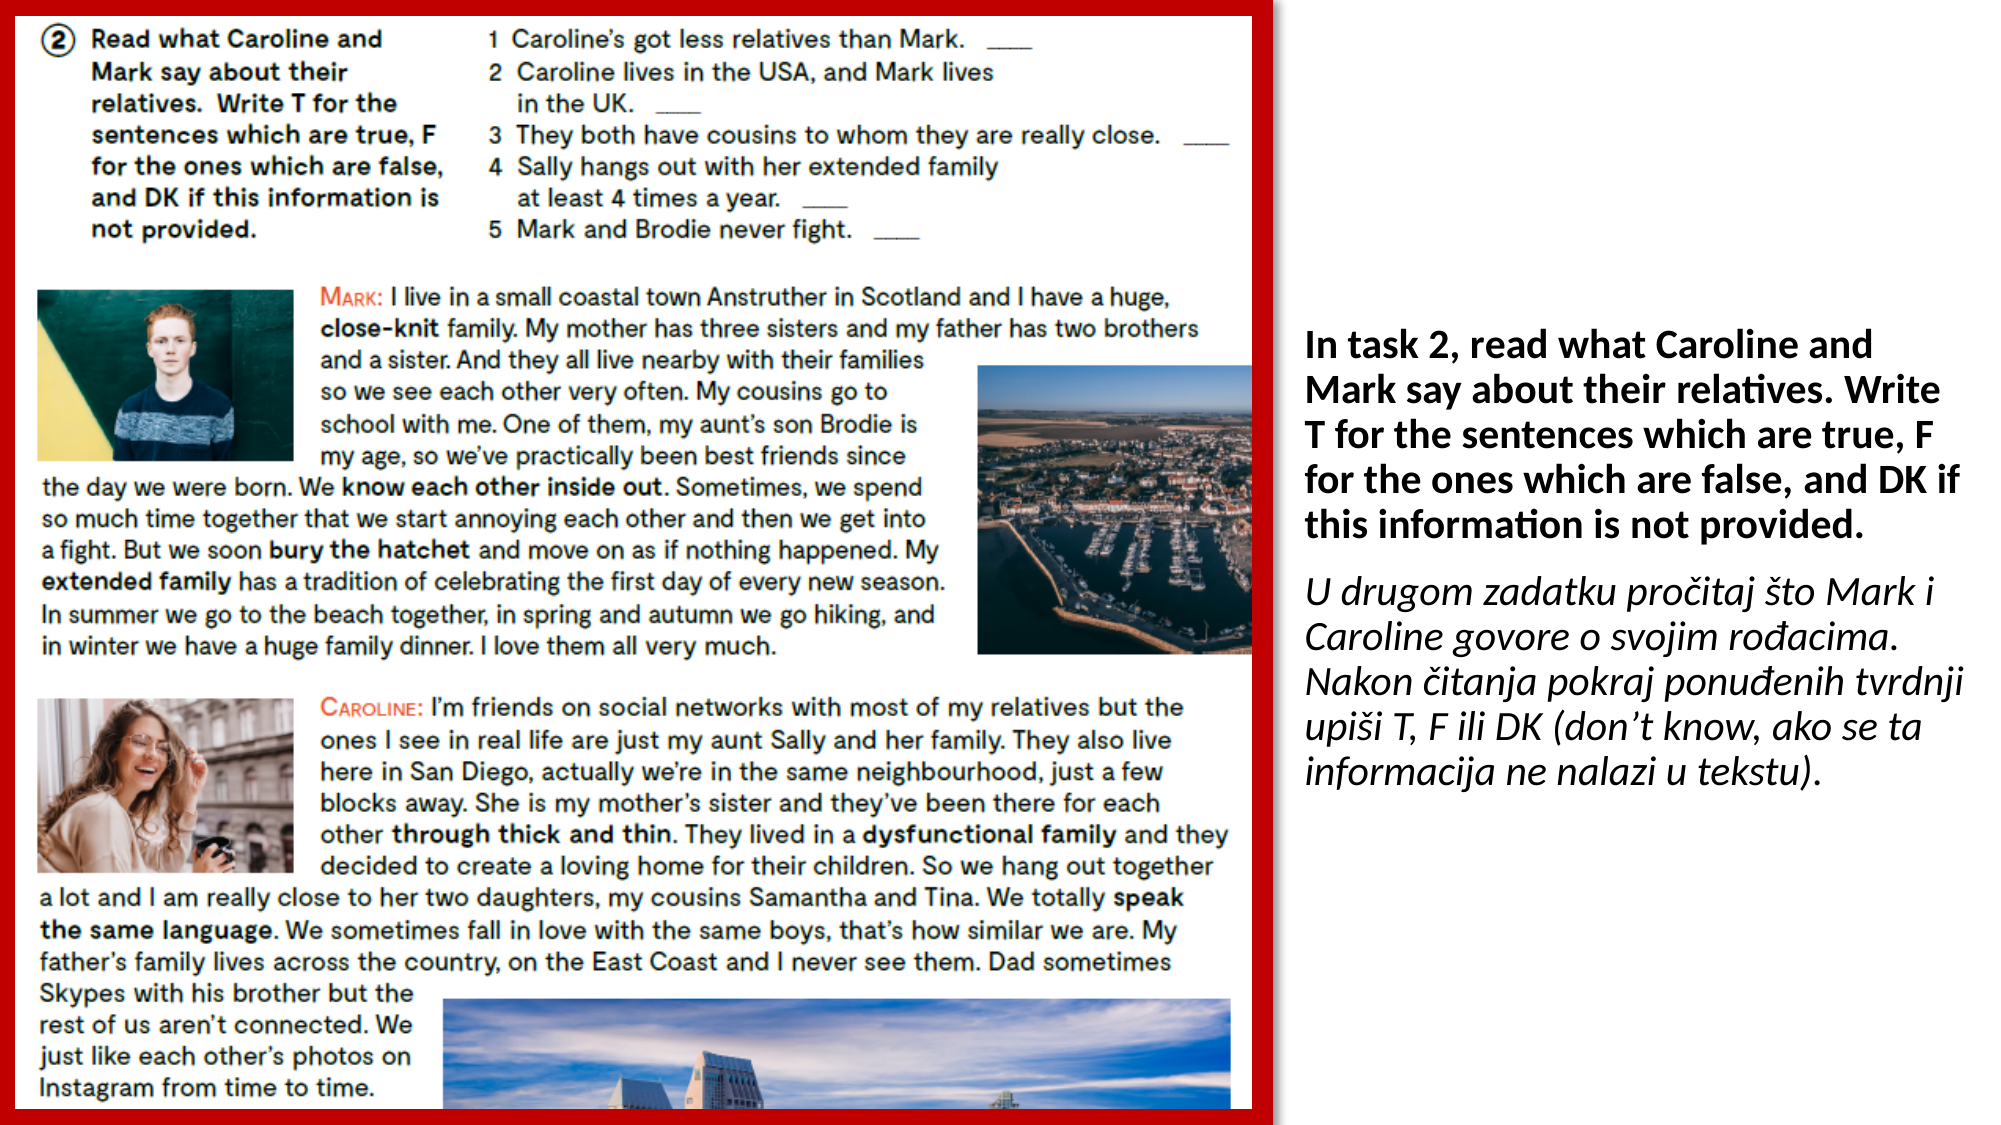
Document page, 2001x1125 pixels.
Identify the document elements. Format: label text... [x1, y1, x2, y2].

picture [14, 15, 1253, 1109]
text_box In task 2, read what Caroline and Mark say about their relatives. Write T for the sentences which are true, F for the ones which are false, and DK if this information is not provided. U drugom zadatku pročitaj što Mark i Caroline govore o svojim rođacima. Nakon čitanja pokraj ponuđenih tvrdnji upiši T, F ili DK (don’t know, ako se ta informacija ne nalazi u tekstu). [1289, 315, 1986, 810]
